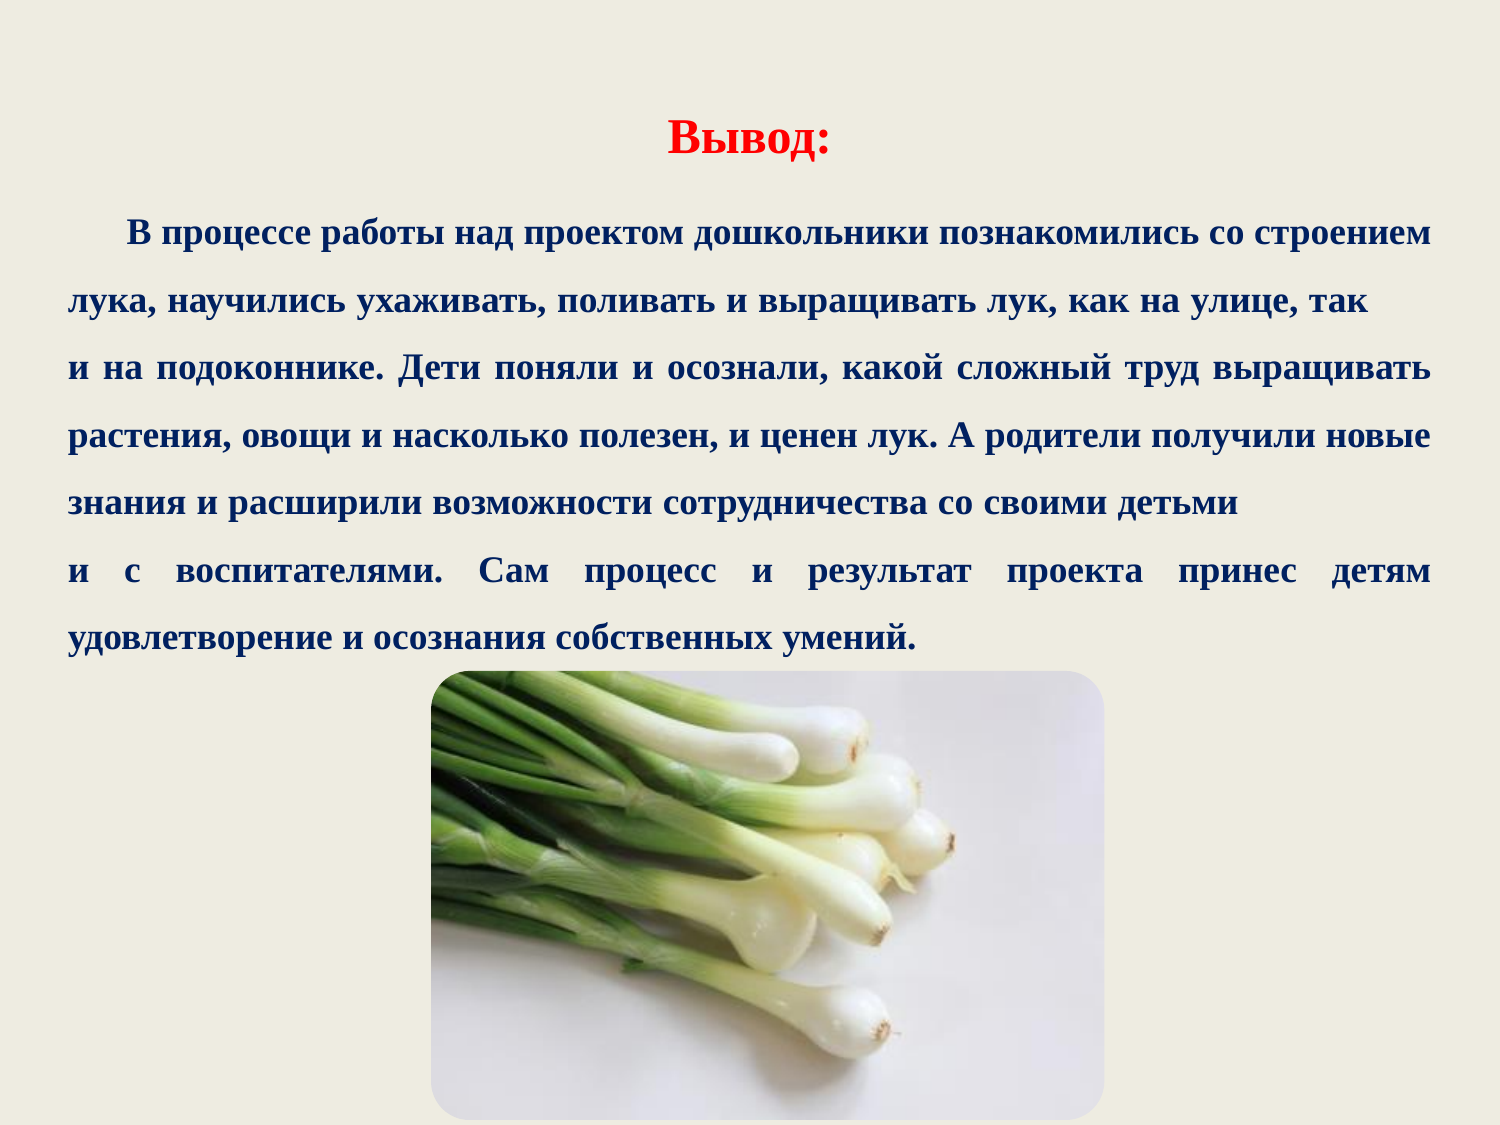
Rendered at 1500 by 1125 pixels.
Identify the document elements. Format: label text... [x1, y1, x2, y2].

text_box Вывод: В процессе работы над проектом дошкольники познакомились со строением лука, научились ухаживать, поливать и выращивать лук, как на улице, так и на подоконнике. Дети поняли и осознали, какой сложный труд выращивать растения, овощи и насколько полезен, и ценен лук. А родители получили новые знания и расширили возможности сотрудничества со своими детьми и с воспитателями. Сам процесс и результат проекта принес детям удовлетворение и осознания собственных умений. [53, 66, 1447, 665]
picture [430, 670, 1105, 1121]
